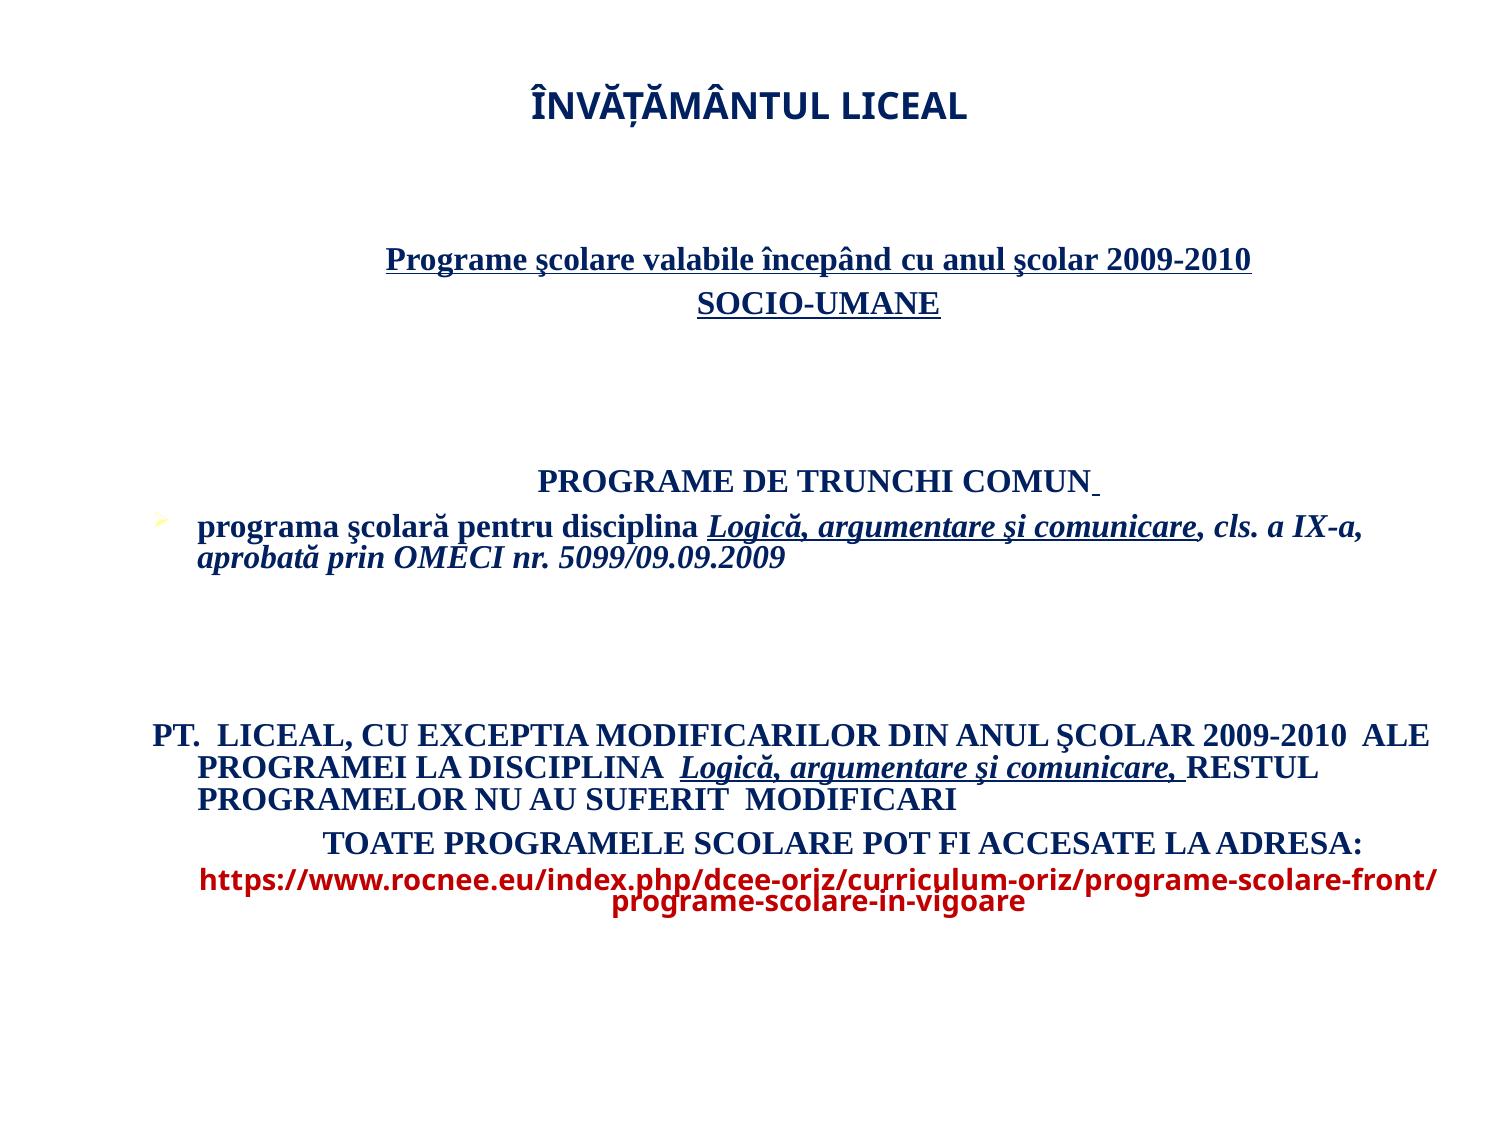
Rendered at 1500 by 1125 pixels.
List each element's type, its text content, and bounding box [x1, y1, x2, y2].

title [112, 0, 1500, 233]
list Programe şcolare valabile începând cu anul şcolar 2009-2010 SOCIO-UMANE PROGRAME DE TRUNCHI COMUN programa şcolară pentru disciplina Logică, argumentare şi comunicare, cls. a IX-a, aprobată prin OMECI nr. 5099/09.09.2009 PT. LICEAL, CU EXCEPTIA MODIFICARILOR DIN ANUL ŞCOLAR 2009-2010 ALE PROGRAMEI LA DISCIPLINA Logică, argumentare şi comunicare, RESTUL PROGRAMELOR NU AU SUFERIT MODIFICARI TOATE PROGRAMELE SCOLARE POT FI ACCESATE LA ADRESA: https://www.rocnee.eu/index.php/dcee-oriz/curriculum-oriz/programe-scolare-front/programe-scolare-in-vigoare [137, 237, 1500, 1088]
text_box ÎNVĂȚĂMÂNTUL LICEAL [437, 74, 1063, 135]
